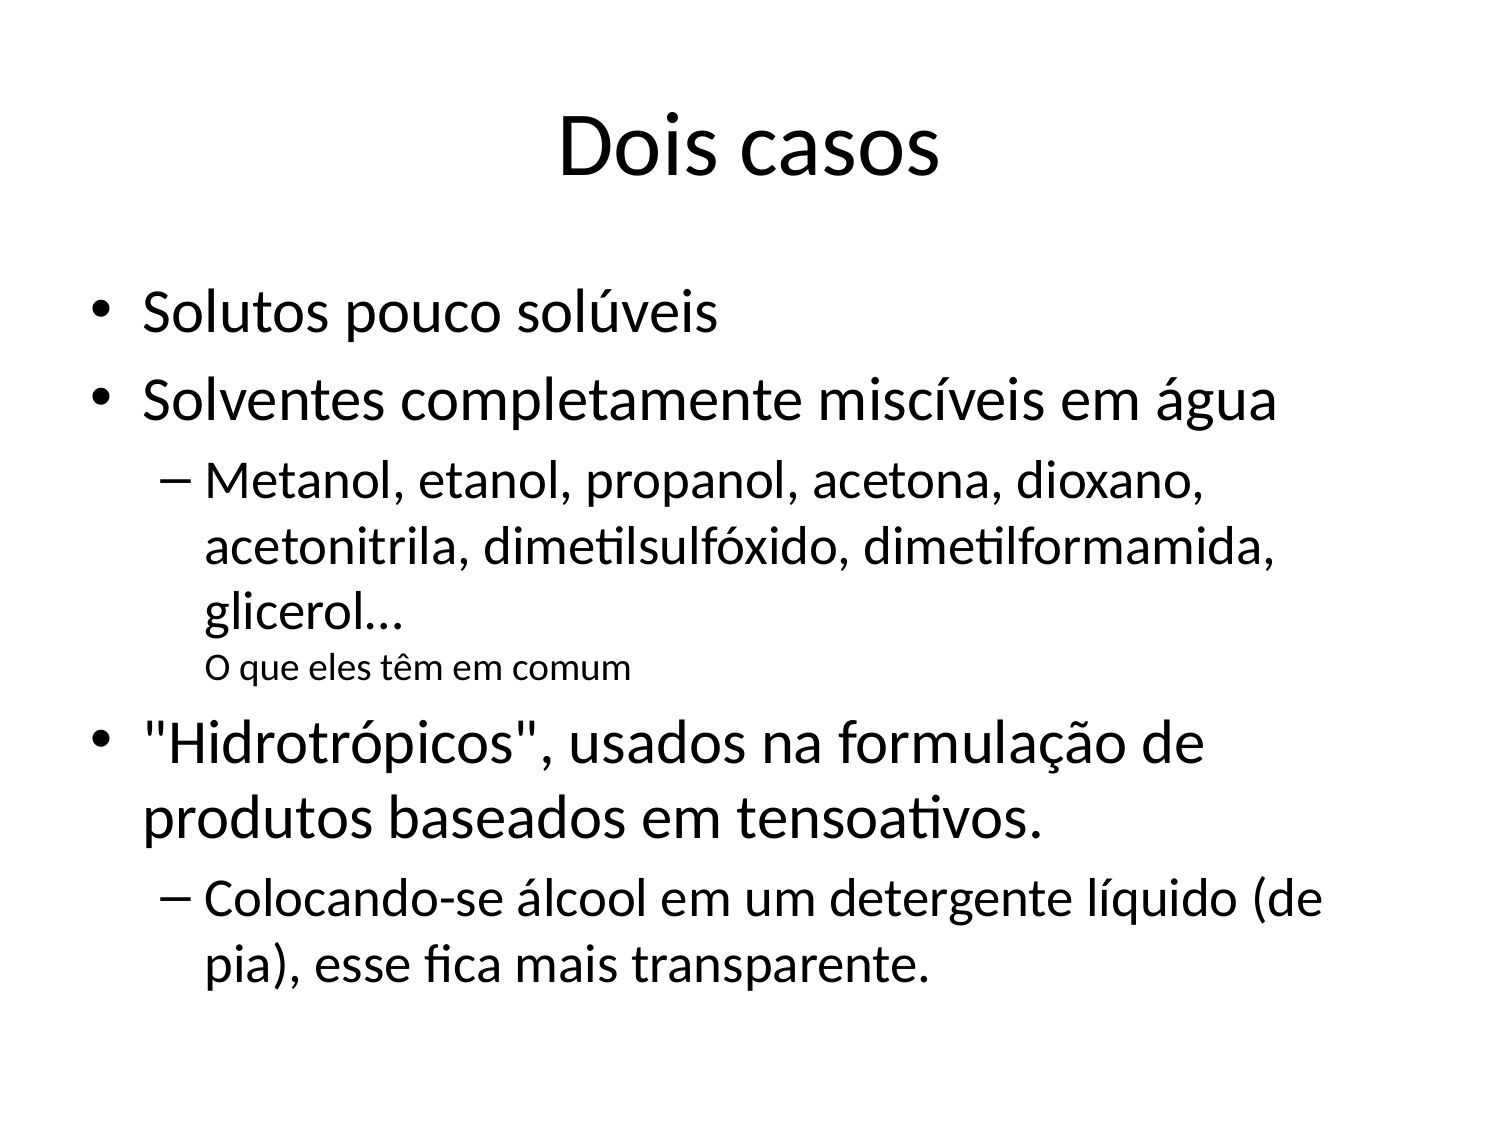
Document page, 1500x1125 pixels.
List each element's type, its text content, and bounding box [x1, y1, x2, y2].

title Dois casos [75, 45, 1425, 233]
list Solutos pouco solúveis Solventes completamente miscíveis em água Metanol, etanol, propanol, acetona, dioxano, acetonitrila, dimetilsulfóxido, dimetilformamida, glicerol… O que eles têm em comum "Hidrotrópicos", usados na formulação de produtos baseados em tensoativos. Colocando-se álcool em um detergente líquido (de pia), esse fica mais transparente. [75, 262, 1425, 1005]
